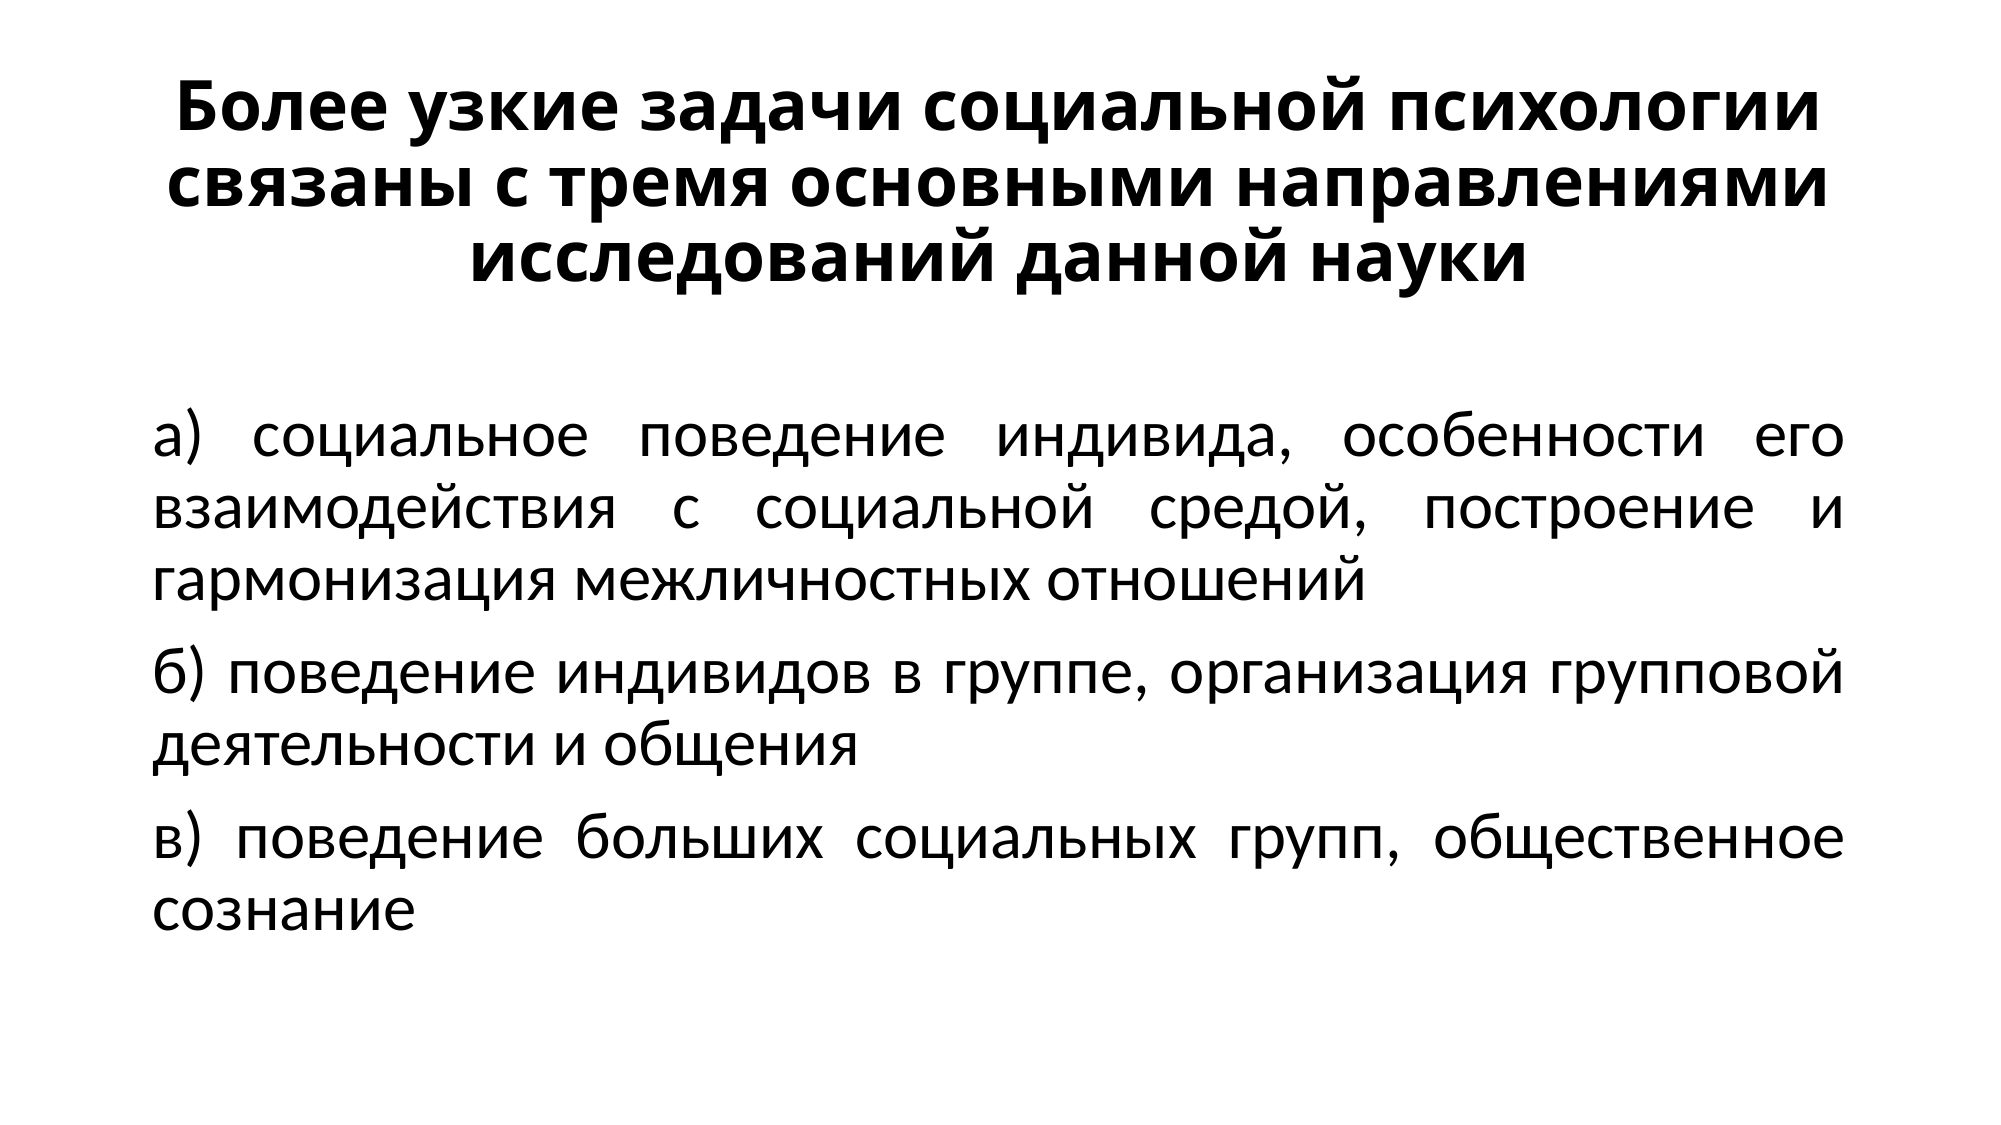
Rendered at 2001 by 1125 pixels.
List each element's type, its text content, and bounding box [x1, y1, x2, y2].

list а) социальное поведение индивида, особенности его взаимодействия с социальной средой, построение и гармонизация межличностных отношений б) поведение индивидов в группе, организация групповой деятельности и общения в) поведение больших социальных групп, общественное сознание [137, 391, 1863, 1014]
title Более узкие задачи социальной психологии связаны с тремя основными направлениями исследований данной науки [137, 59, 1863, 391]
